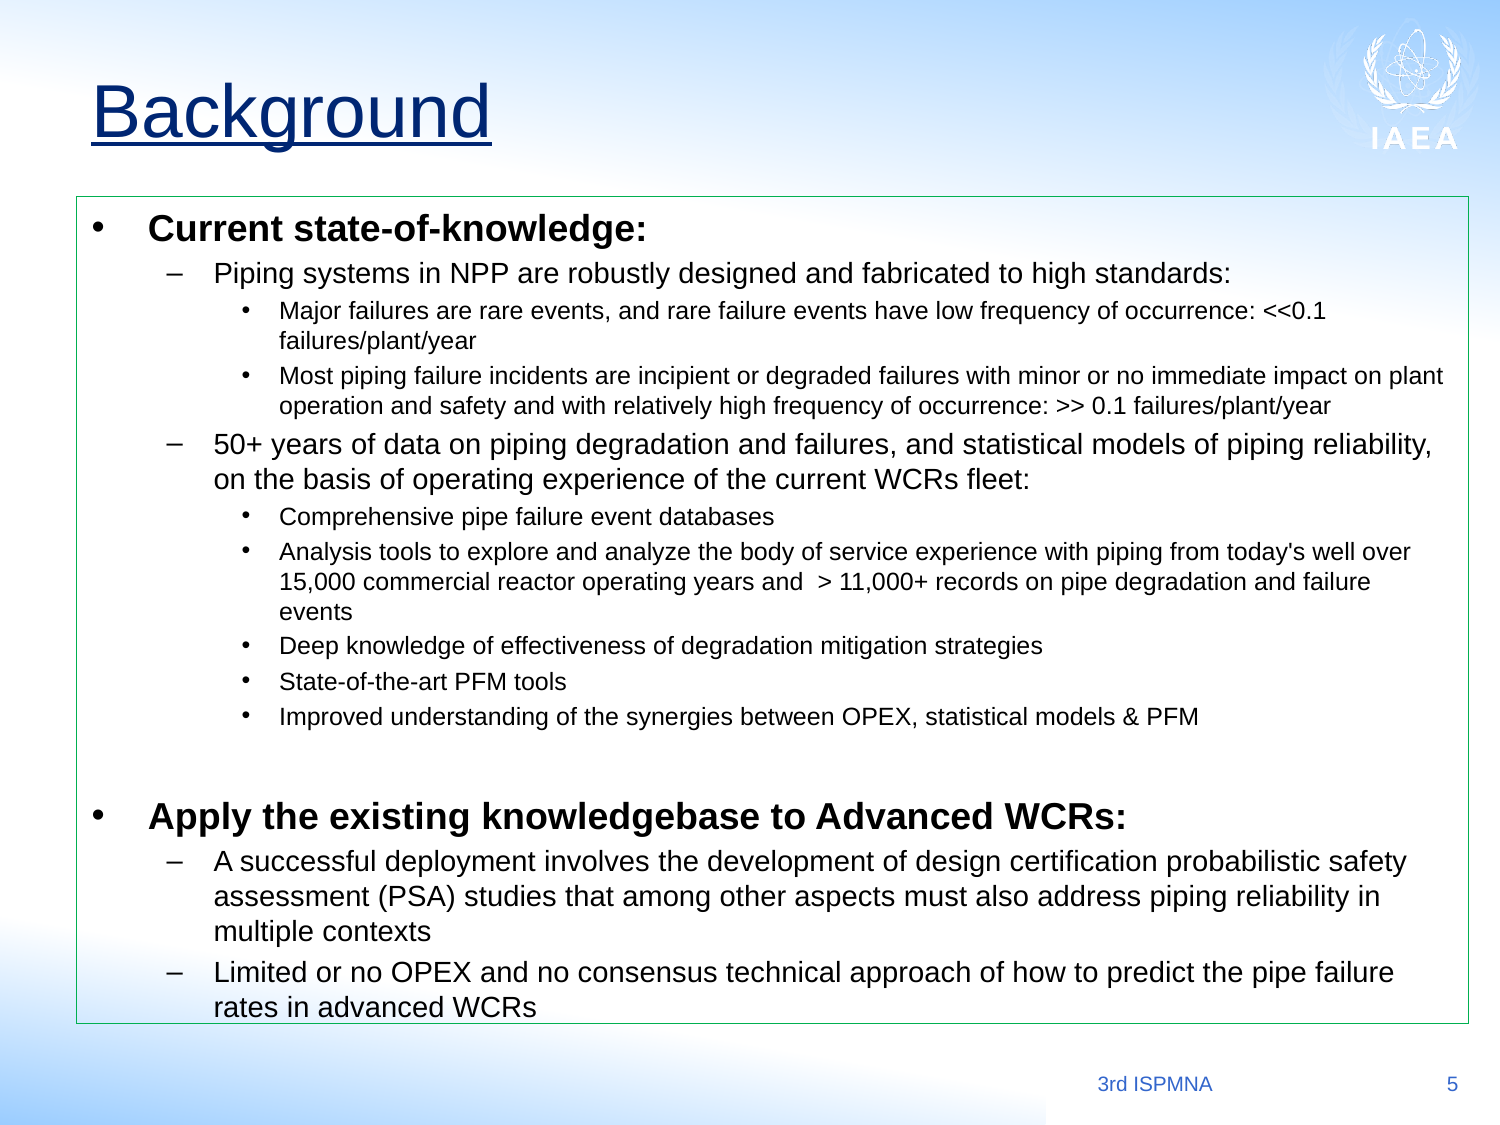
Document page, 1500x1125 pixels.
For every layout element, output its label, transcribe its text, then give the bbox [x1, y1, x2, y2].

footer 3rd ISPMNA [962, 1063, 1228, 1112]
picture [1303, 0, 1500, 172]
slide_number 5 [1389, 1063, 1474, 1112]
text_box Background [76, 55, 1130, 160]
list Current state-of-knowledge: Piping systems in NPP are robustly designed and fabricated to high standards: Major failures are rare events, and rare failure events have low frequency of occurrence: <<0.1 failures/plant/year Most piping failure incidents are incipient or degraded failures with minor or no immediate impact on plant operation and safety and with relatively high frequency of occurrence: >> 0.1 failures/plant/year 50+ years of data on piping degradation and failures, and statistical models of piping reliability, on the basis of operating experience of the current WCRs fleet: Comprehensive pipe failure event databases Analysis tools to explore and analyze the body of service experience with piping from today's well over 15,000 commercial reactor operating years and > 11,000+ records on pipe degradation and failure events Deep knowledge of effectiveness of degradation mitigation strategies State-of-the-art PFM tools Improved understanding of the synergies between OPEX, statistical models & PFM Apply the existing knowledgebase to Advanced WCRs: A successful deployment involves the development of design certification probabilistic safety assessment (PSA) studies that among other aspects must also address piping reliability in multiple contexts Limited or no OPEX and no consensus technical approach of how to predict the pipe failure rates in advanced WCRs [76, 196, 1469, 1024]
